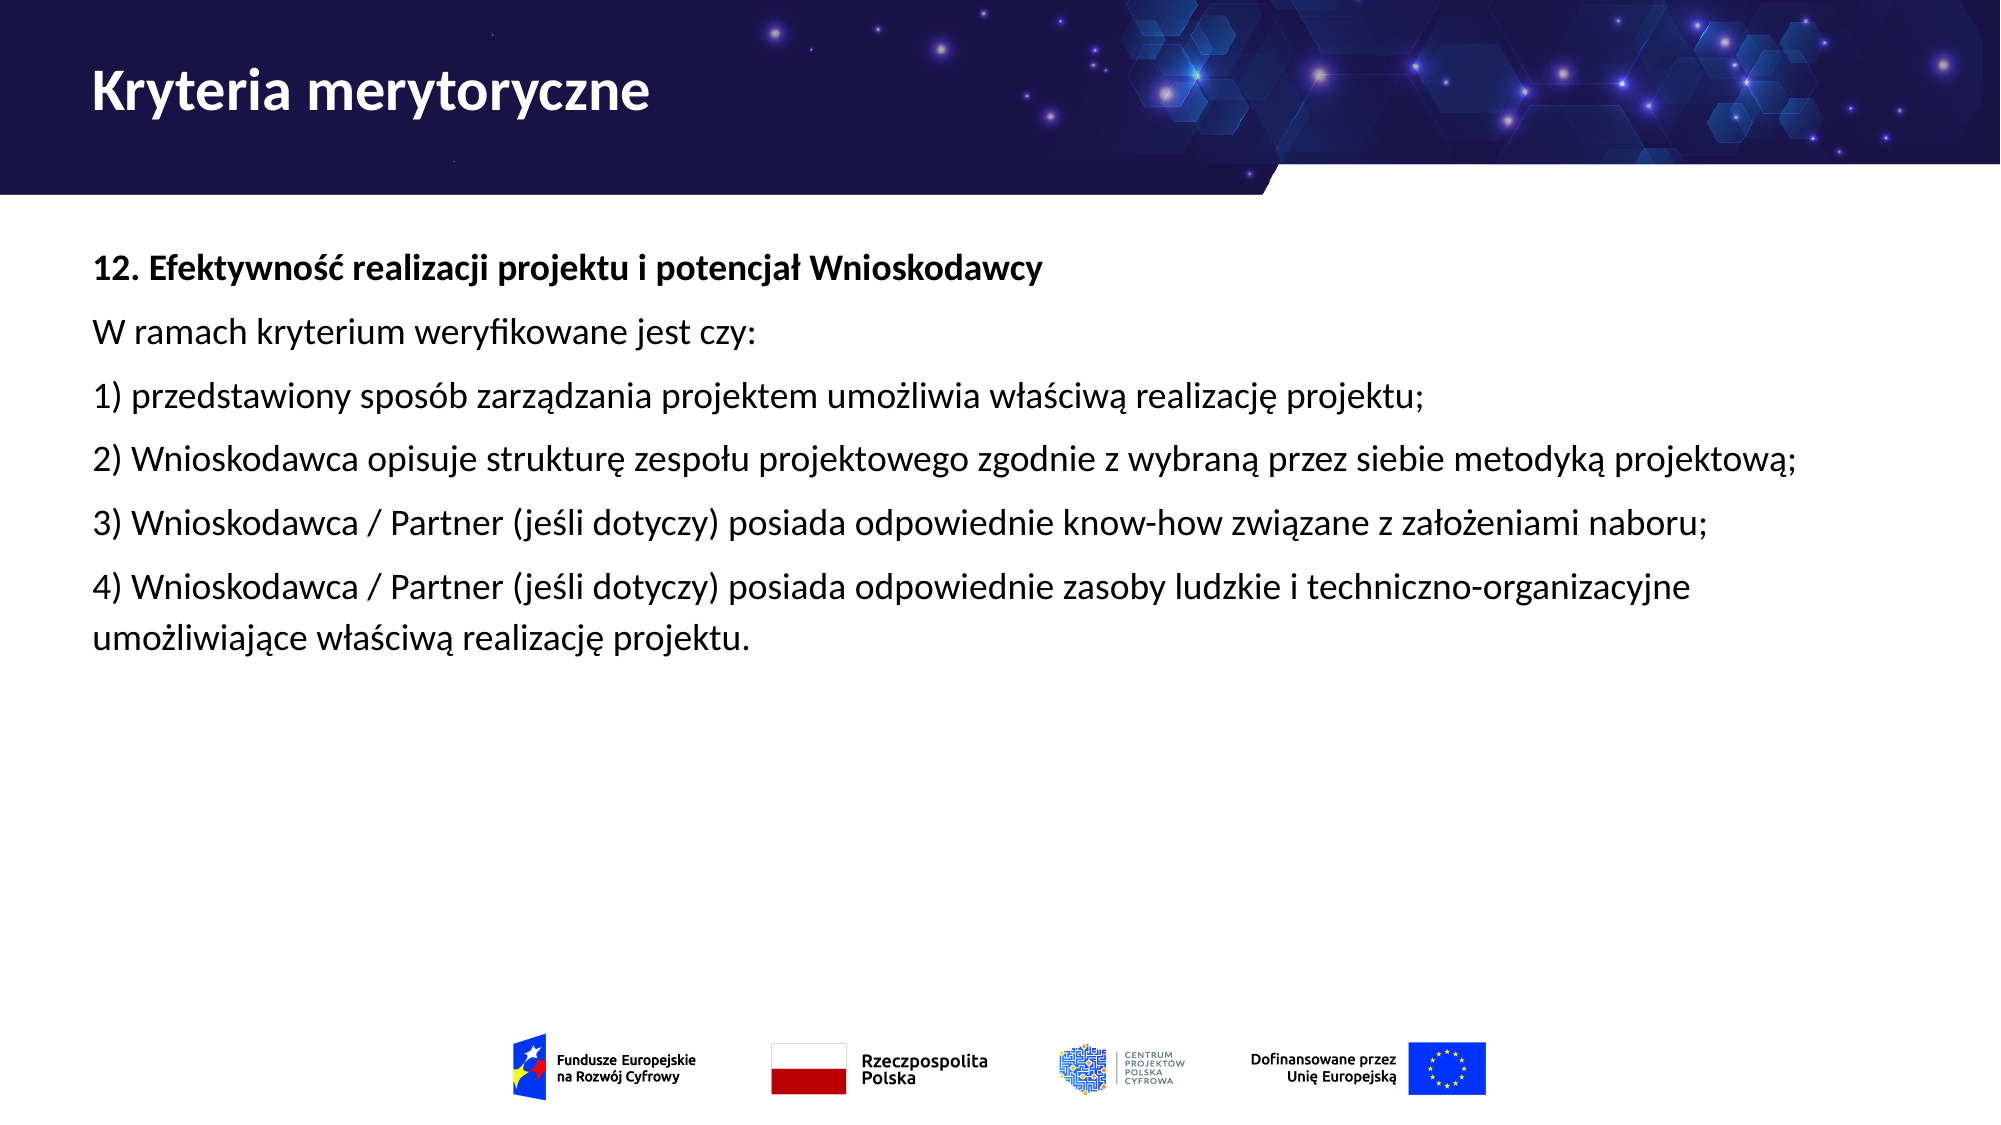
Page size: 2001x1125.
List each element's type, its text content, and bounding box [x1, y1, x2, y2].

picture [0, 0, 2000, 195]
picture [491, 1011, 1509, 1122]
list 12. Efektywność realizacji projektu i potencjał Wnioskodawcy W ramach kryterium weryfikowane jest czy: 1) przedstawiony sposób zarządzania projektem umożliwia właściwą realizację projektu; 2) Wnioskodawca opisuje strukturę zespołu projektowego zgodnie z wybraną przez siebie metodyką projektową; 3) Wnioskodawca / Partner (jeśli dotyczy) posiada odpowiednie know-how związane z założeniami naboru; 4) Wnioskodawca / Partner (jeśli dotyczy) posiada odpowiednie zasoby ludzkie i techniczno-organizacyjne umożliwiające właściwą realizację projektu. [77, 229, 1863, 904]
title Kryteria merytoryczne [77, 46, 1863, 136]
